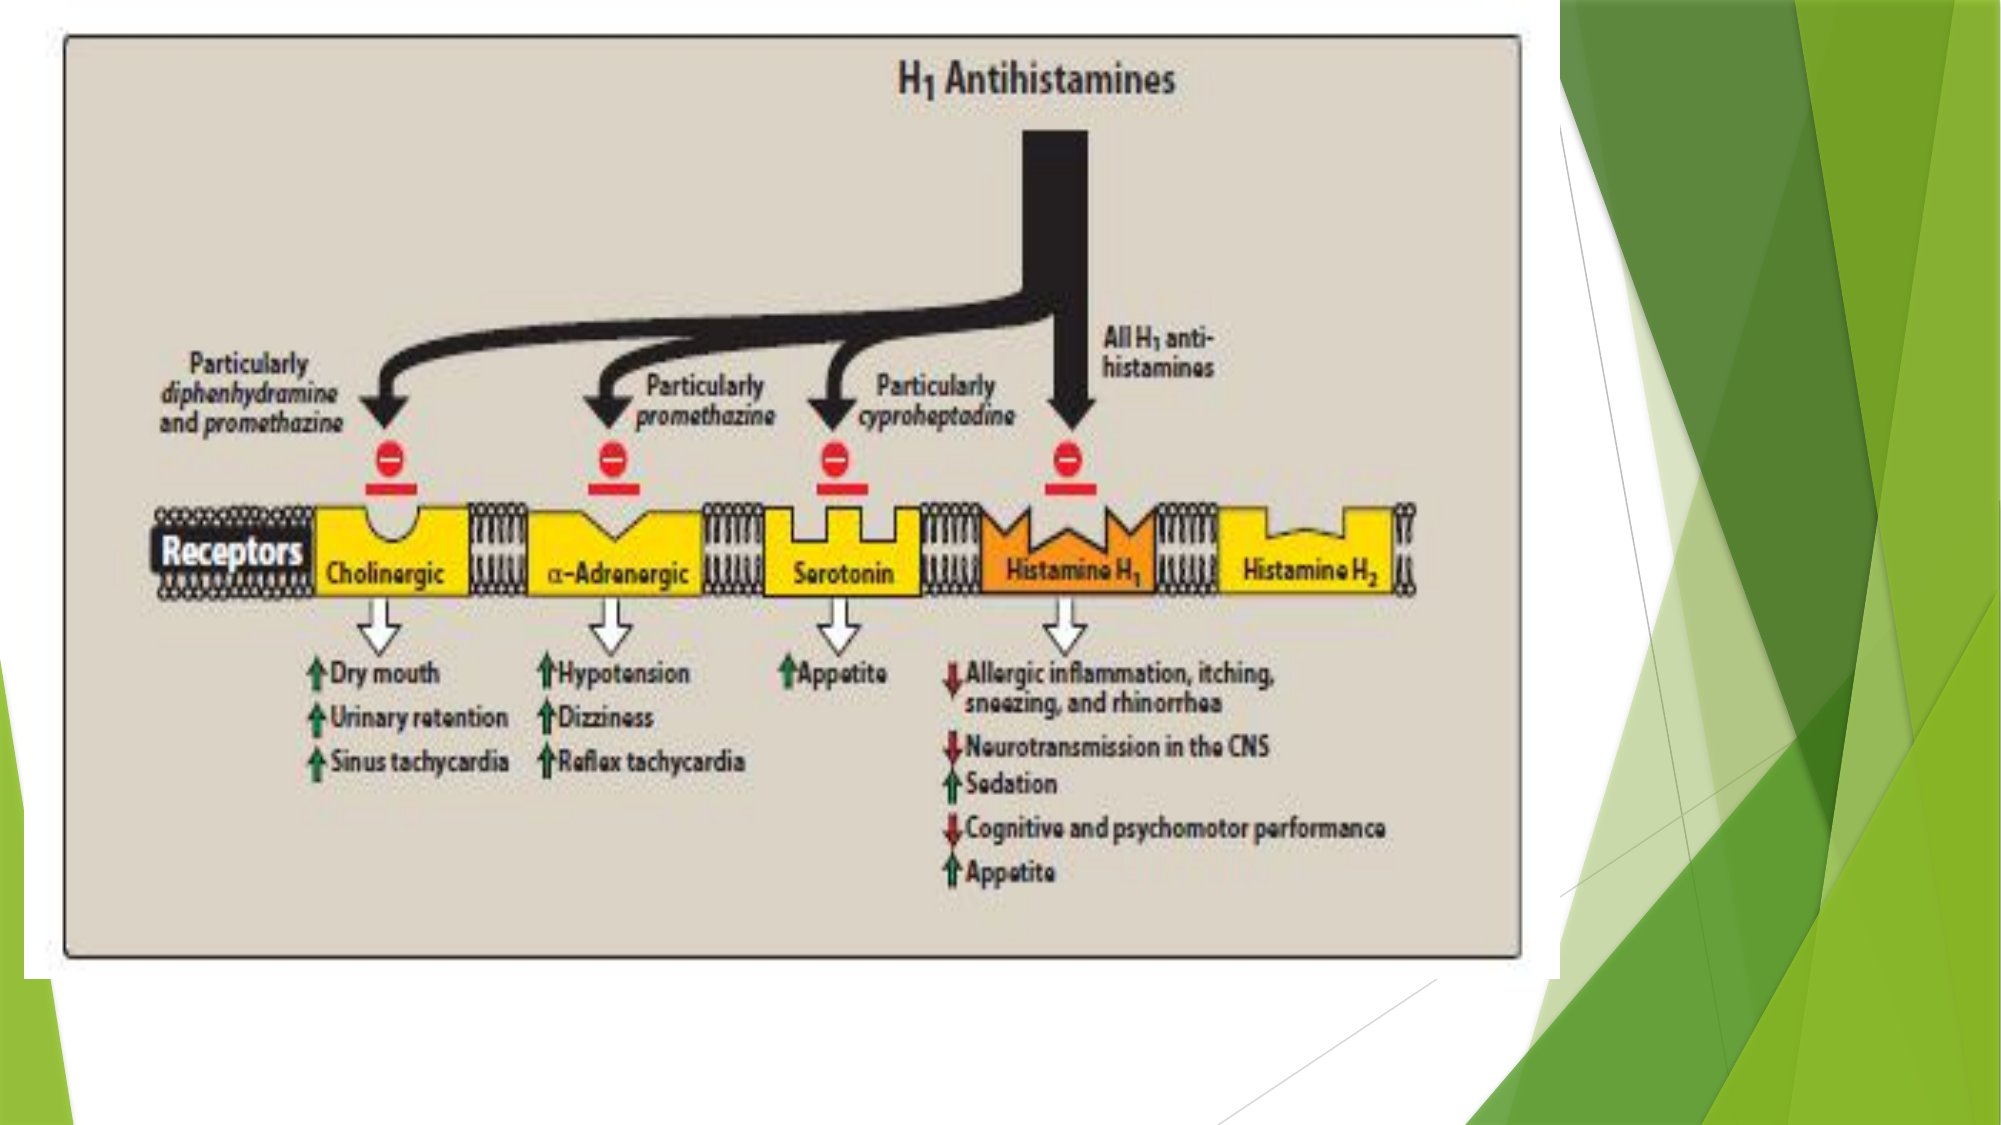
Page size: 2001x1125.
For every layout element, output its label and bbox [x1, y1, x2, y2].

list [23, 0, 1560, 979]
